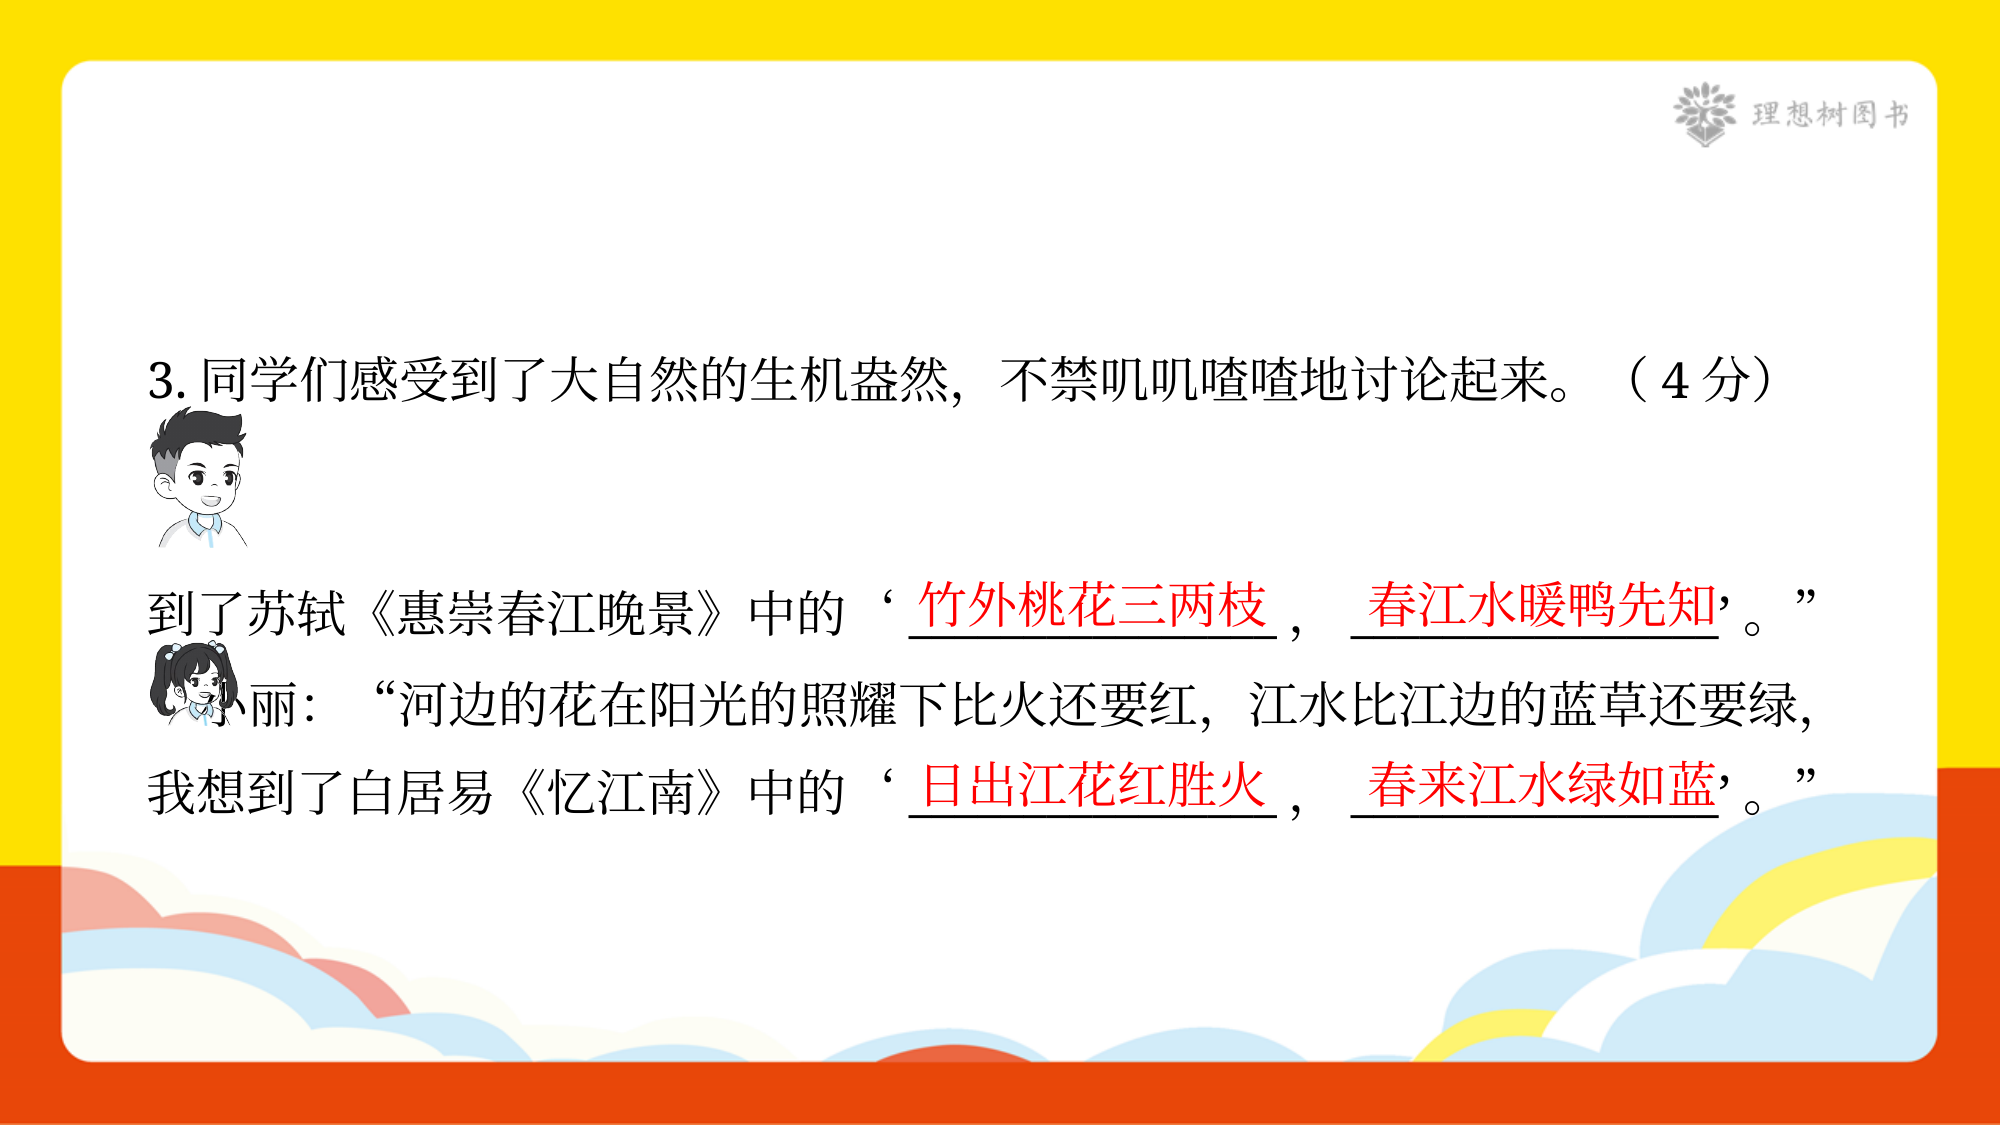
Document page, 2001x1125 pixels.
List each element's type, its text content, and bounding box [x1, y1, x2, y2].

text_box 日出江花红胜火 [899, 725, 1286, 804]
text_box 3.同学们感受到了大自然的生机盎然，不禁叽叽喳喳地讨论起来。（4分） 小明：“我看到水池里有几只野鸭在闲游，竹林边有几株桃花开放，我想 到了苏轼《惠崇春江晚景》中的‘________________，________________’。” 小丽：“河边的花在阳光的照耀下比火还要红，江水比江边的蓝草还要绿， 我想到了白居易《忆江南》中的‘________________，________________’。” [146, 317, 1851, 812]
text_box 竹外桃花三两枝 [899, 546, 1286, 624]
text_box 春来江水绿如蓝 [1349, 725, 1736, 804]
picture [0, 0, 2000, 1125]
text_box 春江水暖鸭先知 [1349, 546, 1736, 624]
